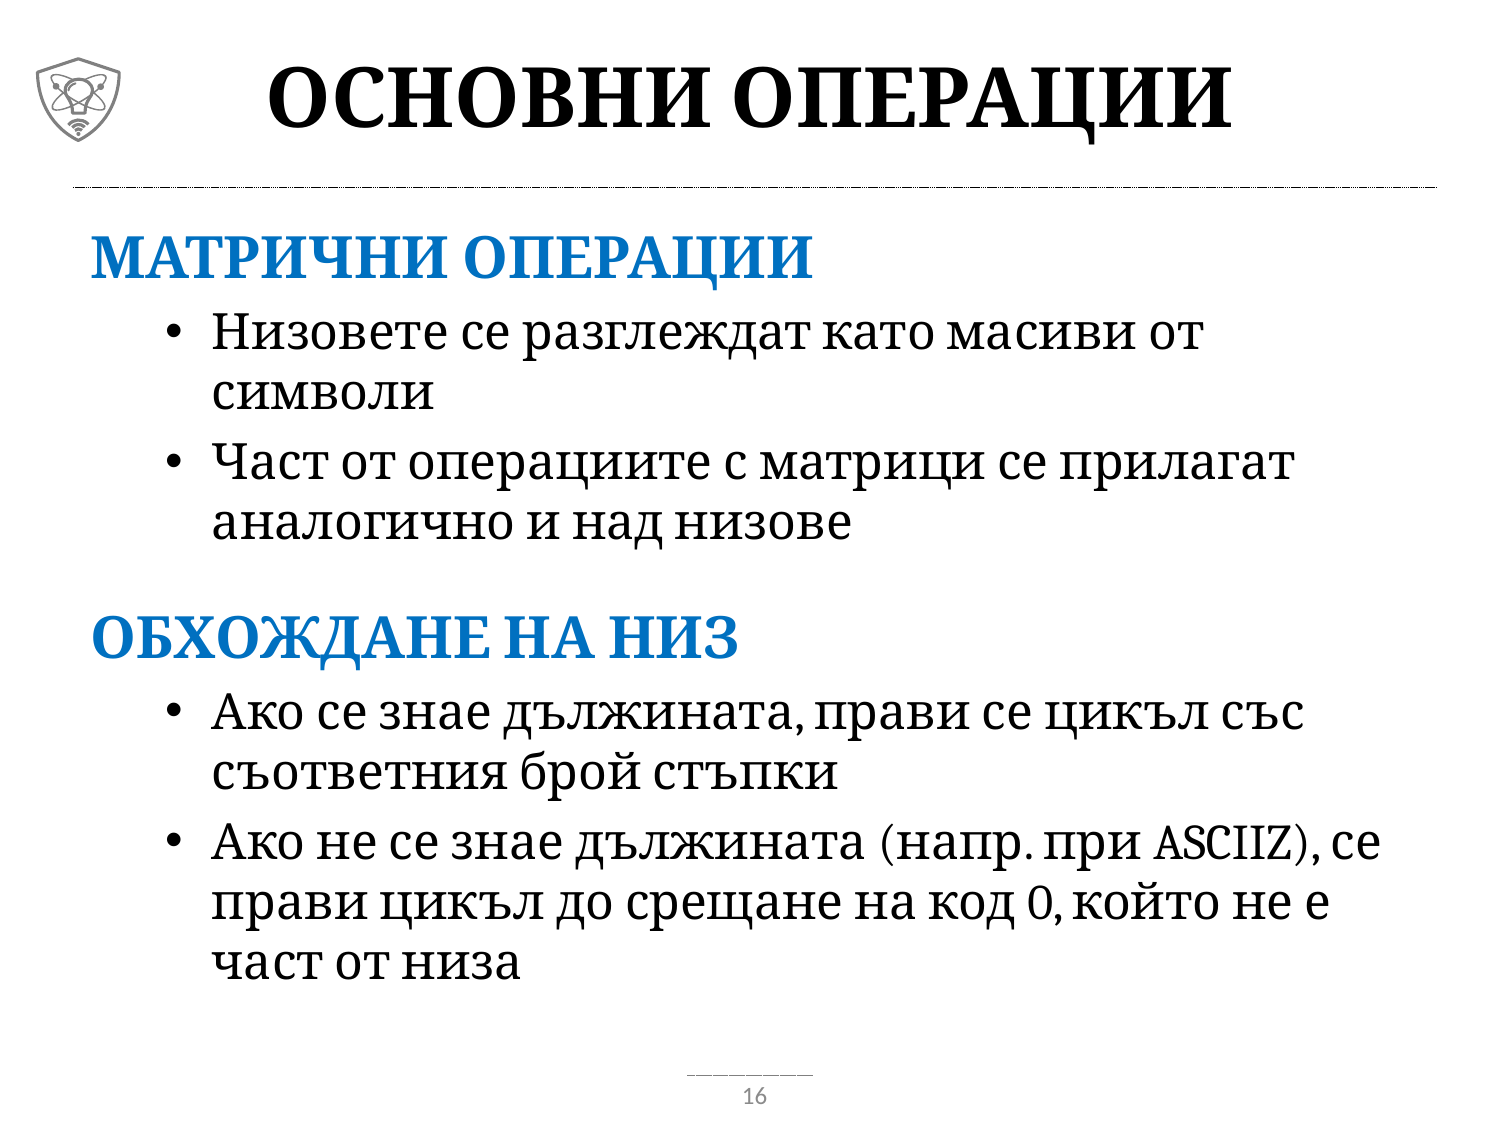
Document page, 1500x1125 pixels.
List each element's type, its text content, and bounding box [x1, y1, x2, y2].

slide_number 16 [579, 1065, 930, 1125]
title Основни операции [0, 0, 1500, 188]
list Матрични операции Низовете се разглеждат като масиви от символи Част от операциите с матрици се прилагат аналогично и над низове Обхождане на низ Ако се знае дължината, прави се цикъл със съответния брой стъпки Ако не се знае дължината (напр. при ASCIIZ), се прави цикъл до срещане на код 0, който не е част от низа [75, 212, 1450, 1063]
